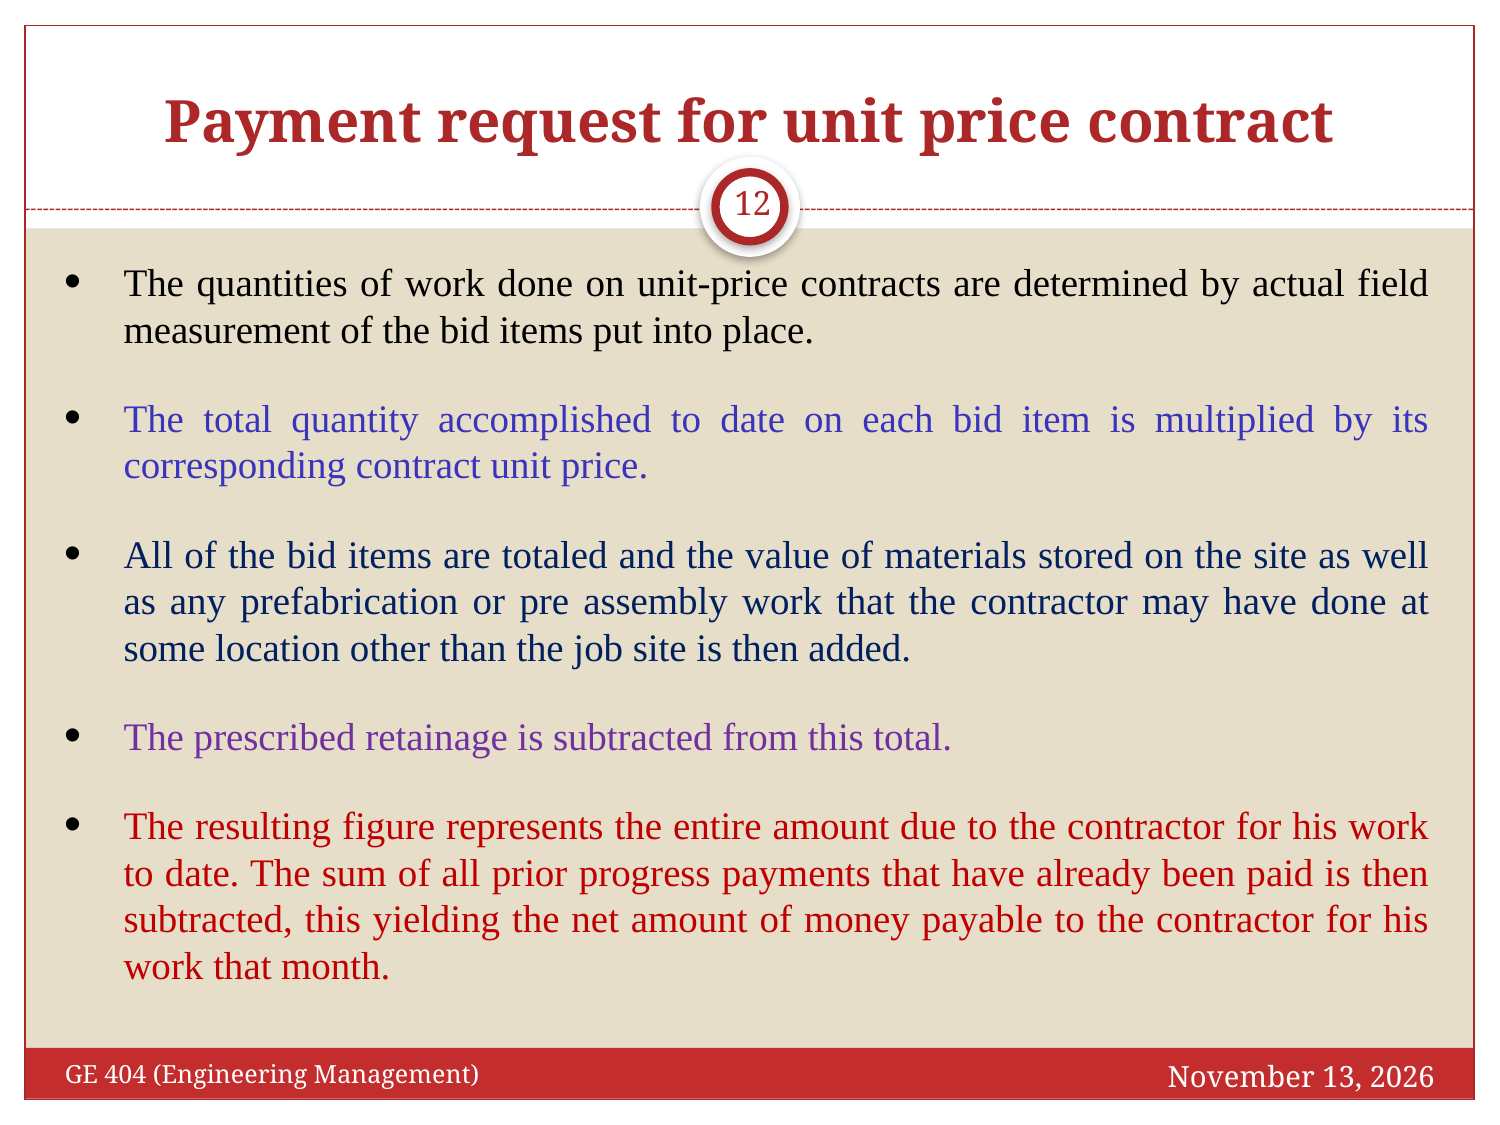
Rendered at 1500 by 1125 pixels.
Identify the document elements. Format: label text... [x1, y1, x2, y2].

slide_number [950, 1050, 1450, 1111]
slide_number 12 [715, 168, 791, 241]
footer GE 404 (Engineering Management) [50, 1051, 638, 1112]
list The quantities of work done on unit-price contracts are determined by actual field measurement of the bid items put into place. The total quantity accomplished to date on each bid item is multiplied by its corresponding contract unit price. All of the bid items are totaled and the value of materials stored on the site as well as any prefabrication or pre assembly work that the contractor may have done at some location other than the job site is then added. The prescribed retainage is subtracted from this total. The resulting figure represents the entire amount due to the contractor for his work to date. The sum of all prior progress payments that have already been paid is then subtracted, this yielding the net amount of money payable to the contractor for his work that month. [49, 250, 1445, 1001]
title Payment request for unit price contract [49, 37, 1450, 162]
